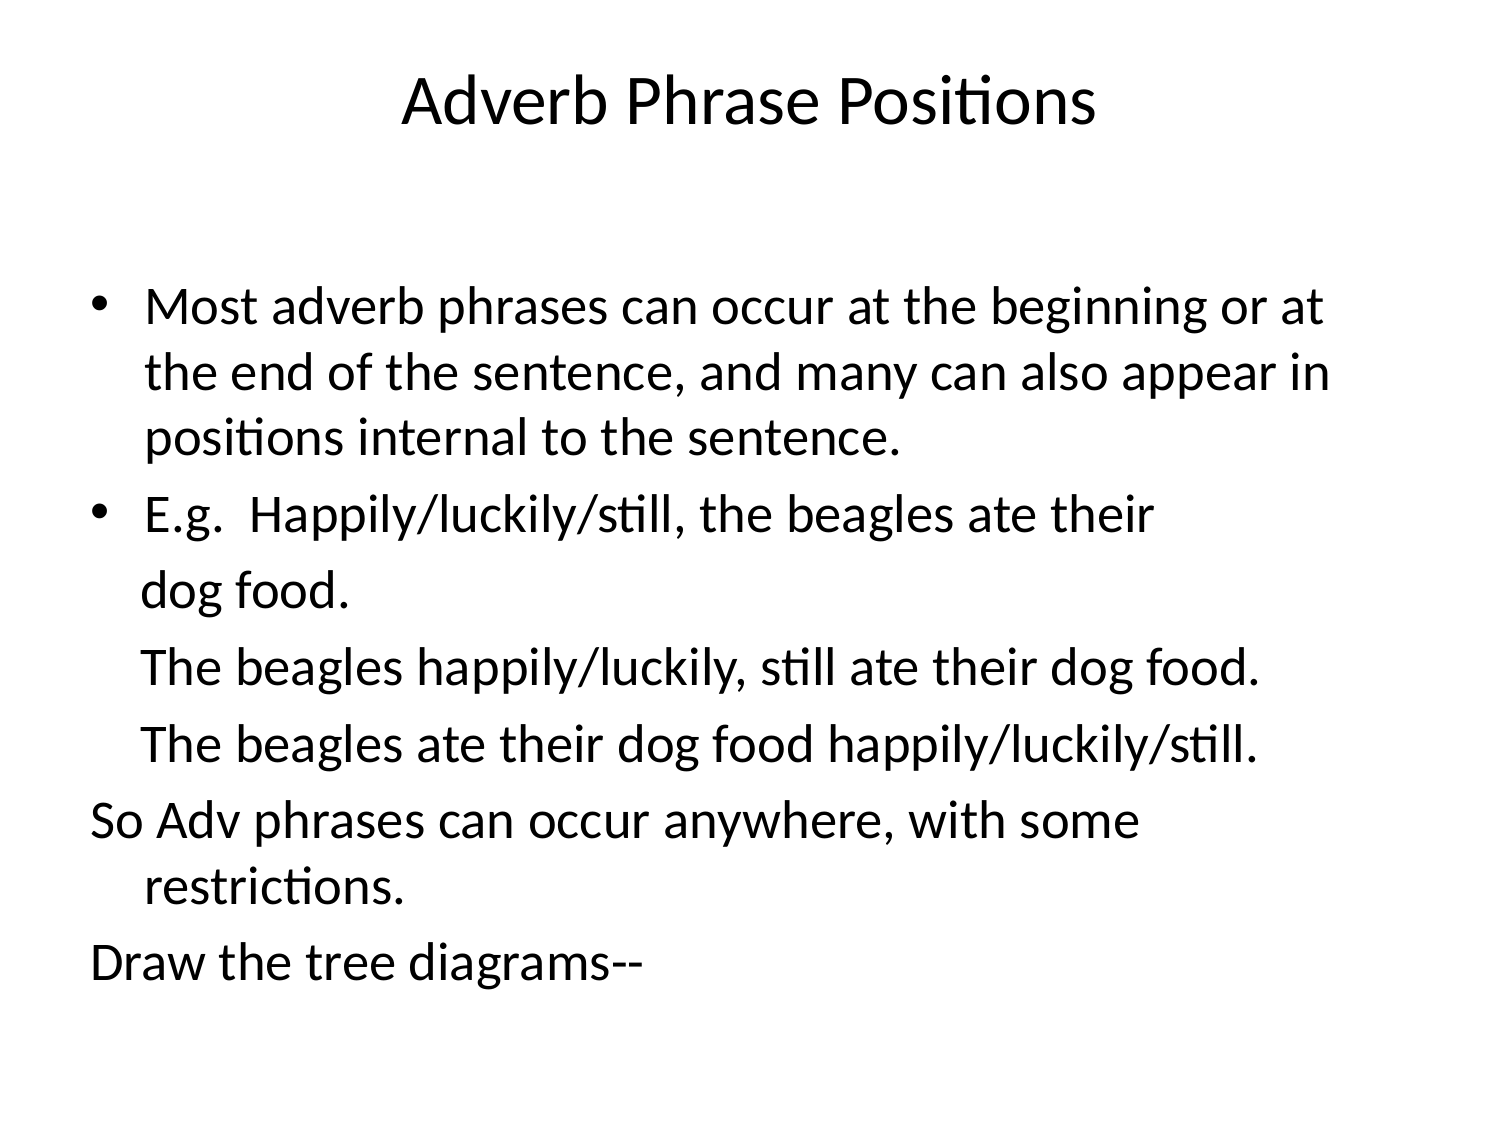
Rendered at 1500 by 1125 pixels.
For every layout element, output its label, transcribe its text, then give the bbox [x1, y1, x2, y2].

title Adverb Phrase Positions [75, 45, 1425, 233]
list Most adverb phrases can occur at the beginning or at the end of the sentence, and many can also appear in positions internal to the sentence. E.g. Happily/luckily/still, the beagles ate their dog food. The beagles happily/luckily, still ate their dog food. The beagles ate their dog food happily/luckily/still. So Adv phrases can occur anywhere, with some restrictions. Draw the tree diagrams-- [75, 262, 1425, 1005]
